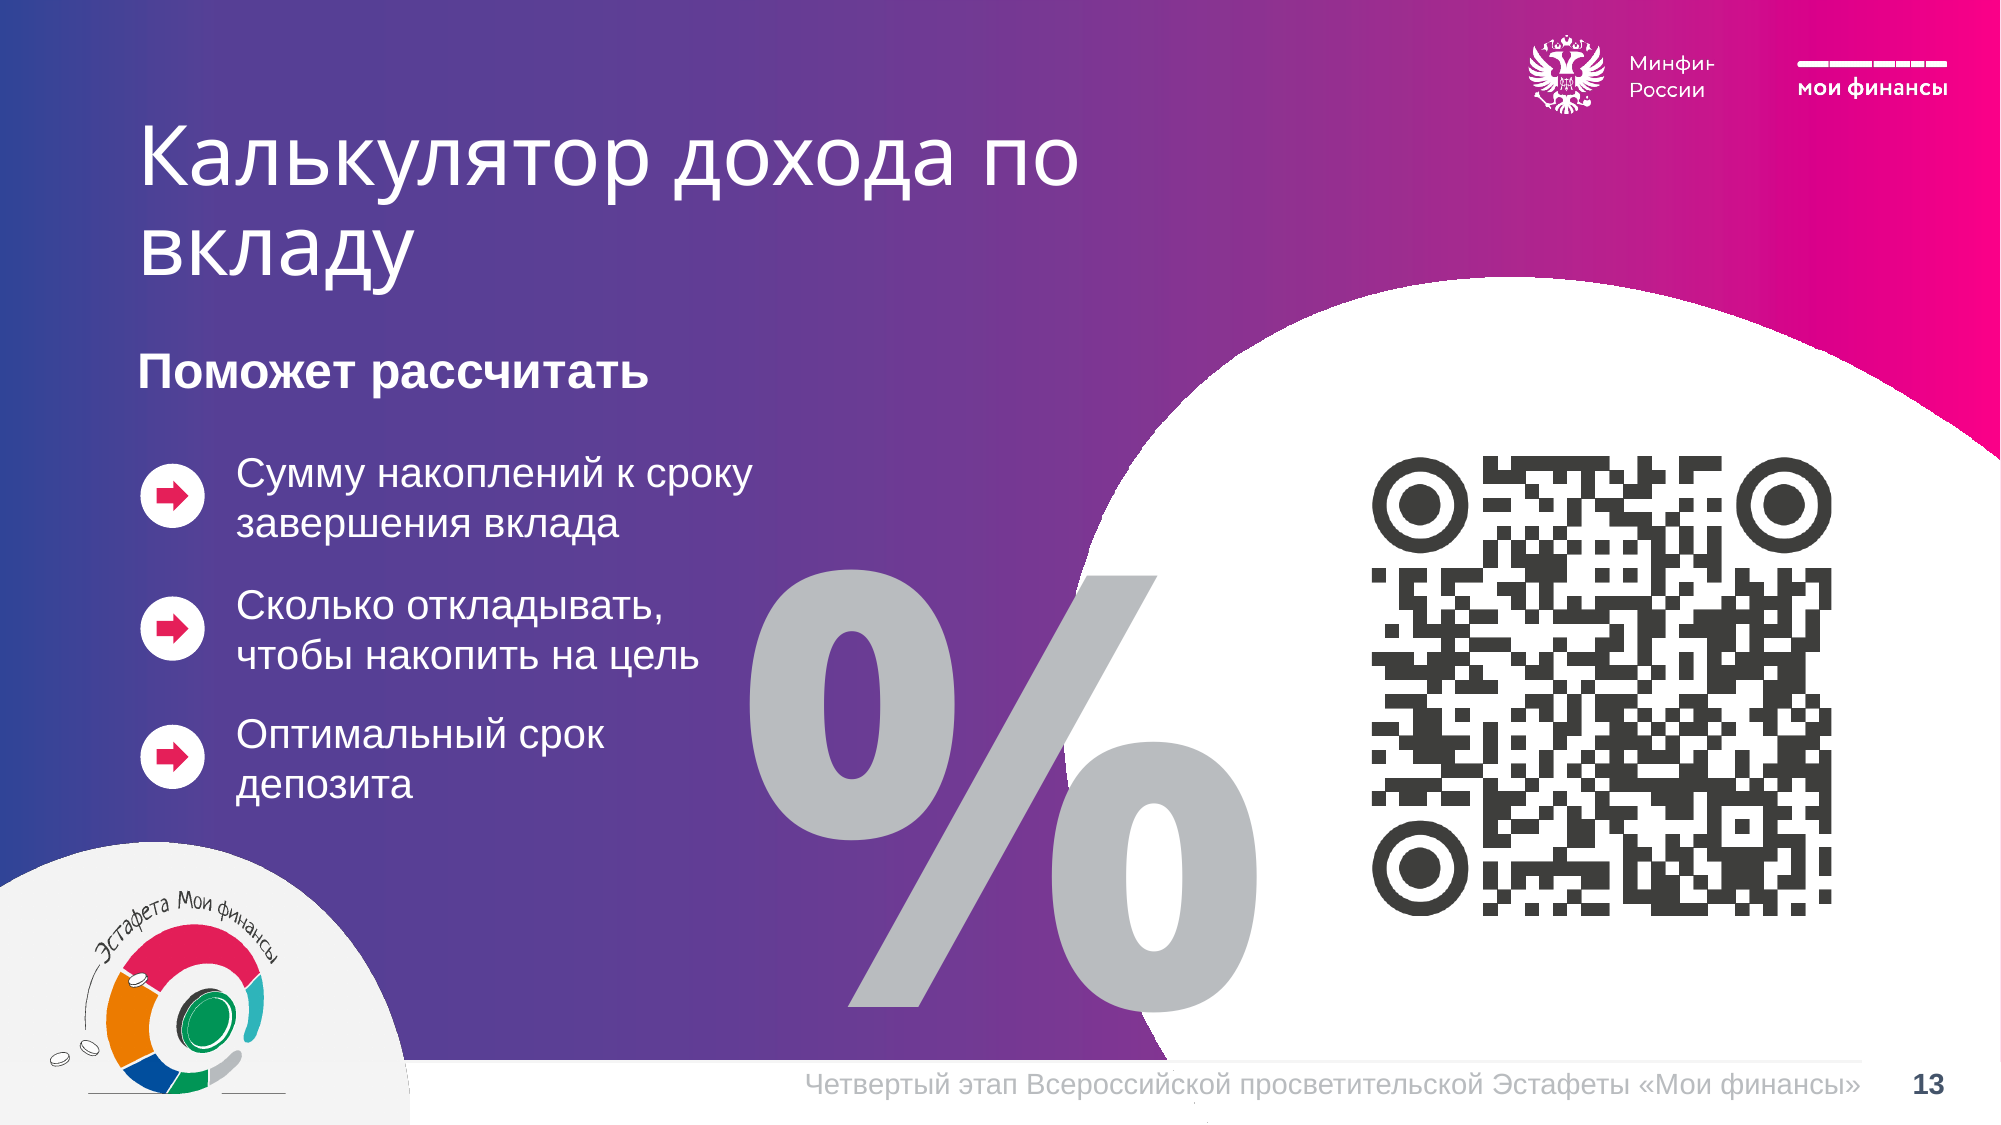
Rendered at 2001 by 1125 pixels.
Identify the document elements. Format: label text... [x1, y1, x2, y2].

text_box Сумму накоплений к сроку завершения вклада [220, 438, 716, 554]
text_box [140, 724, 205, 790]
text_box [140, 463, 205, 529]
title Калькулятор дохода по вкладу [137, 113, 1182, 272]
picture [1062, 277, 2001, 1125]
text_box Поможет рассчитать [123, 330, 810, 406]
picture [0, 842, 410, 1125]
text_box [140, 596, 205, 661]
text_box Сколько откладывать, чтобы накопить на цель [220, 570, 763, 686]
text_box % [716, 395, 1353, 1125]
text_box Оптимальный срок депозита [220, 699, 716, 815]
text_box 13 [1862, 1064, 1945, 1125]
